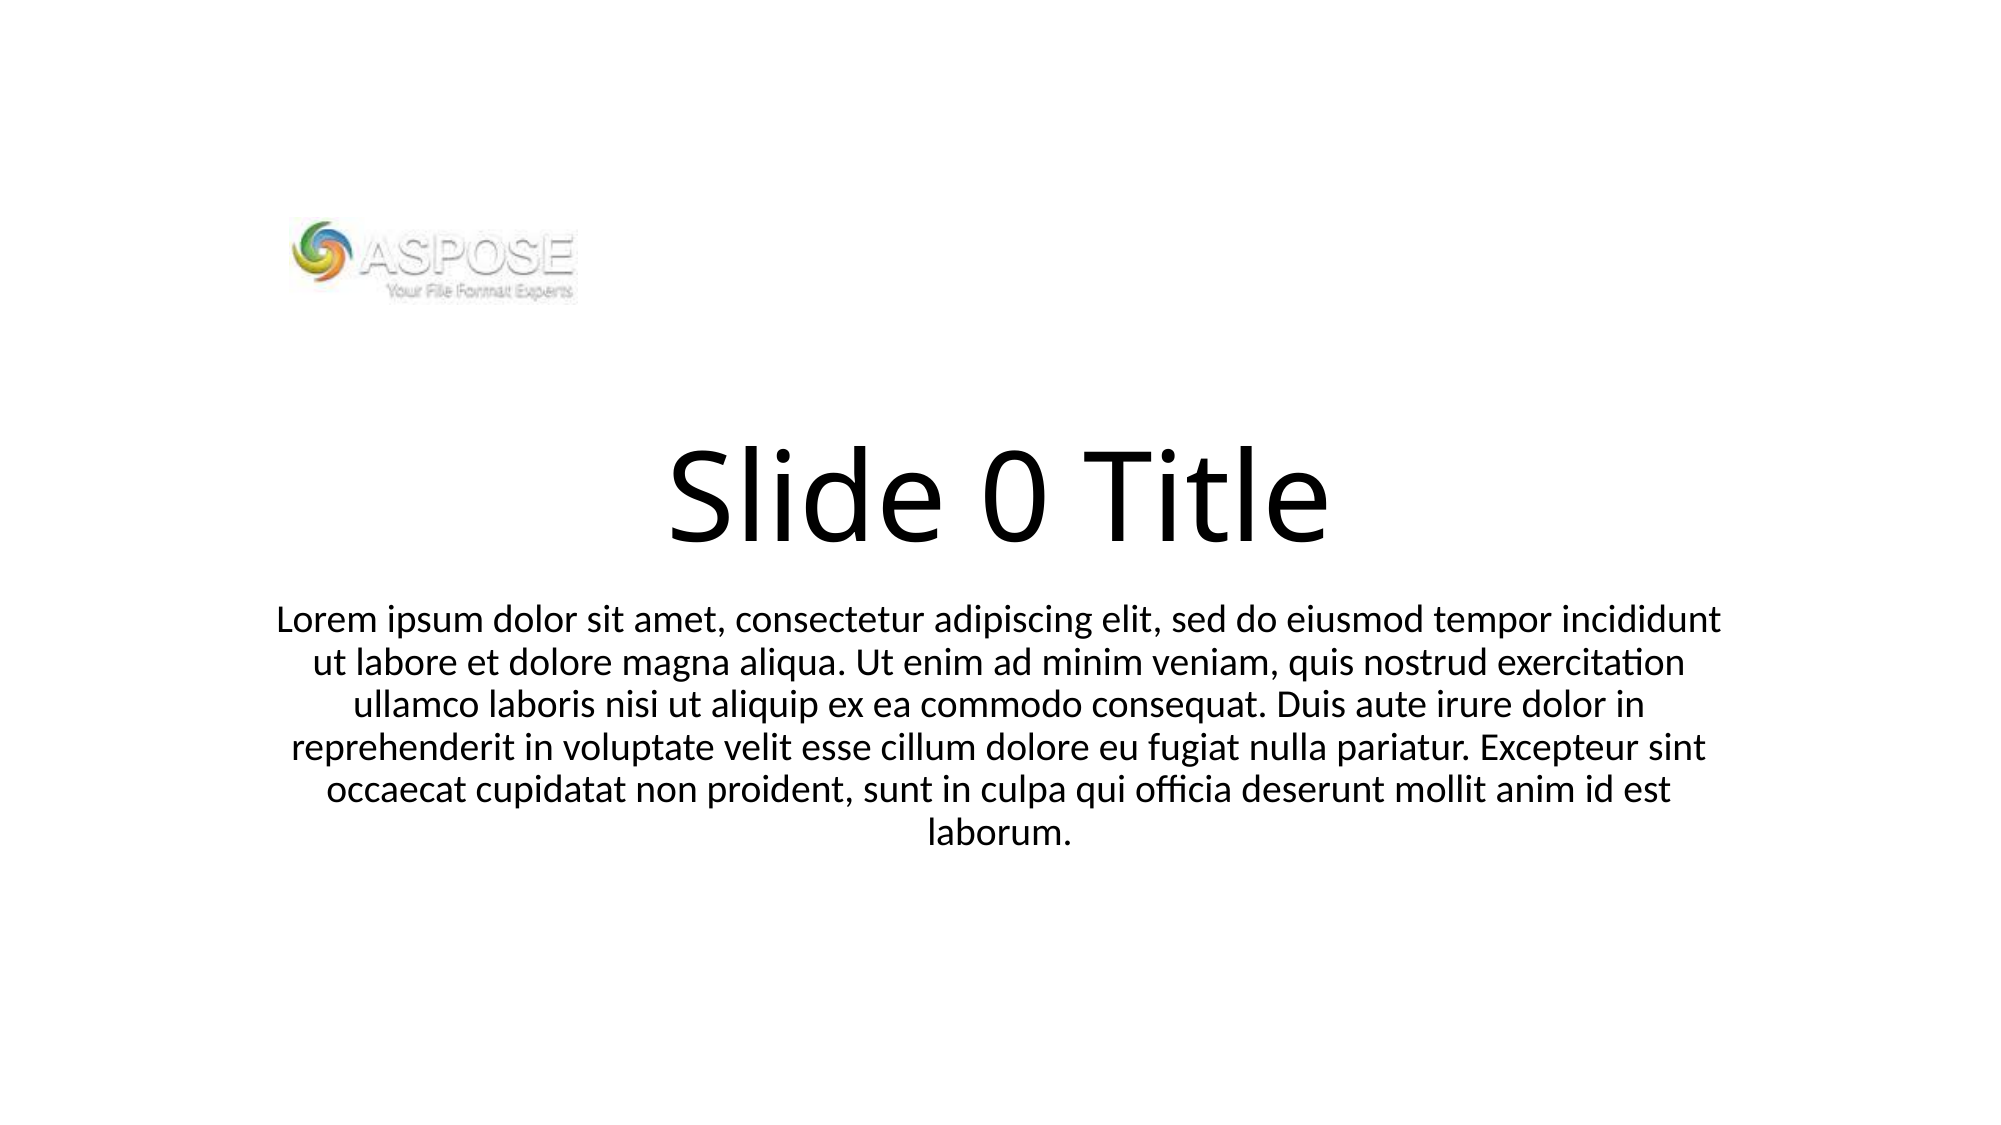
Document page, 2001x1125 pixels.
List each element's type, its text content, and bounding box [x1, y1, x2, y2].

subtitle Lorem ipsum dolor sit amet, consectetur adipiscing elit, sed do eiusmod tempor incididunt ut labore et dolore magna aliqua. Ut enim ad minim veniam, quis nostrud exercitation ullamco laboris nisi ut aliquip ex ea commodo consequat. Duis aute irure dolor in reprehenderit in voluptate velit esse cillum dolore eu fugiat nulla pariatur. Excepteur sint occaecat cupidatat non proident, sunt in culpa qui officia deserunt mollit anim id est laborum. [249, 590, 1750, 863]
title Slide 0 Title [249, 184, 1750, 576]
picture [289, 217, 578, 305]
